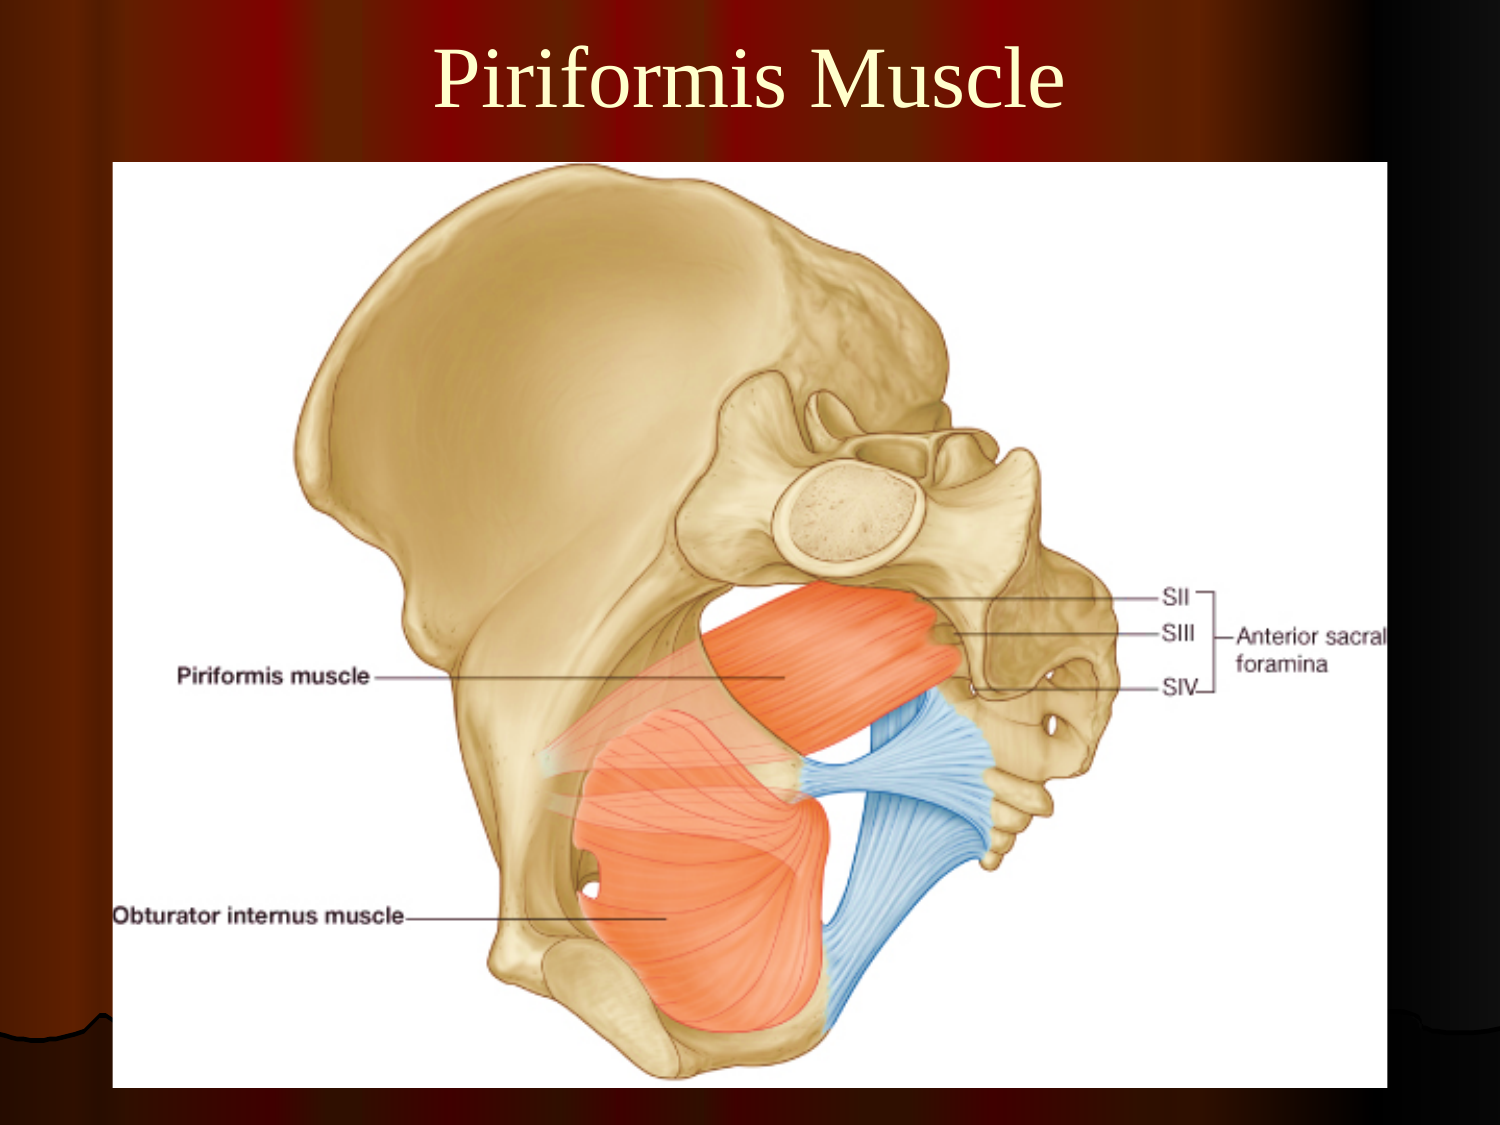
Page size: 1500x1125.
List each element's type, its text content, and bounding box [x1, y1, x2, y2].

title Piriformis Muscle [74, 45, 1426, 101]
picture [112, 162, 1388, 1088]
